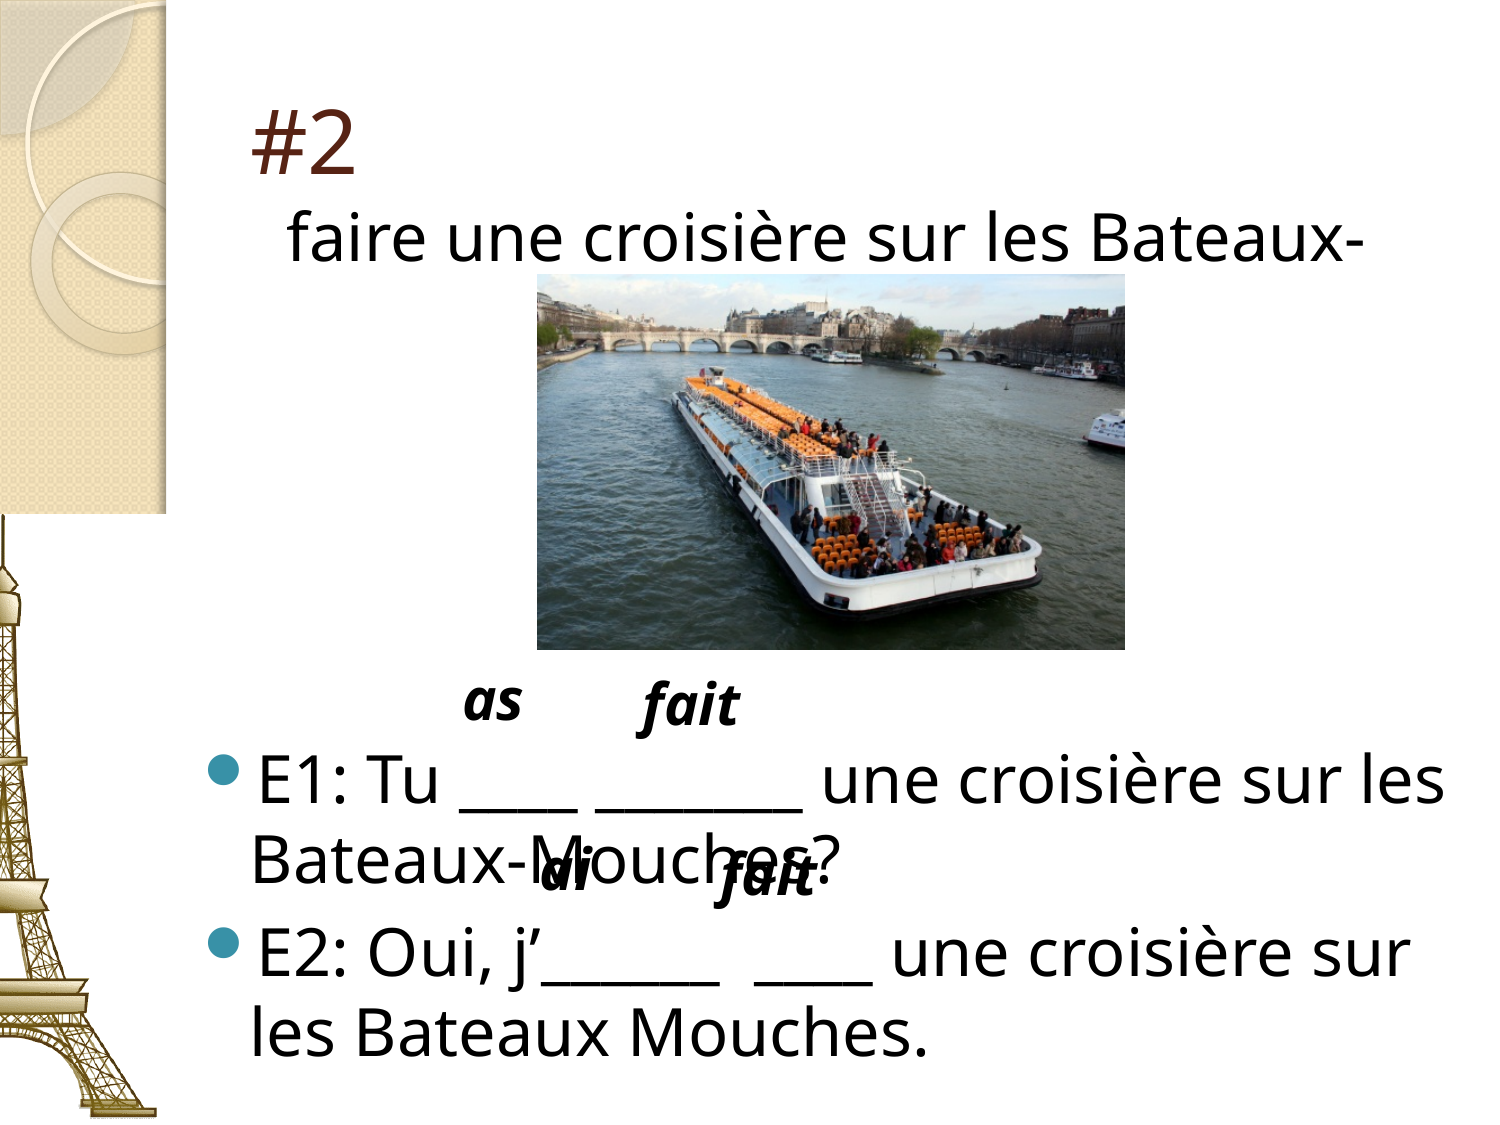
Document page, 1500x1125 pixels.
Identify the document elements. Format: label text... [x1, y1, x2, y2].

picture [537, 274, 1126, 651]
text_box fait [627, 662, 1075, 744]
text_box as [447, 654, 627, 740]
text_box fait [705, 829, 1153, 915]
picture [0, 514, 167, 1125]
list faire une croisière sur les Bateaux-Mouches? E1: Tu ____ _______ une croisière sur les Bateaux-Mouches? E2: Oui, j’______ ____ une croisière sur les Bateaux Mouches. [174, 187, 1466, 1025]
text_box ai [524, 825, 763, 910]
title #2 [235, 45, 1466, 187]
